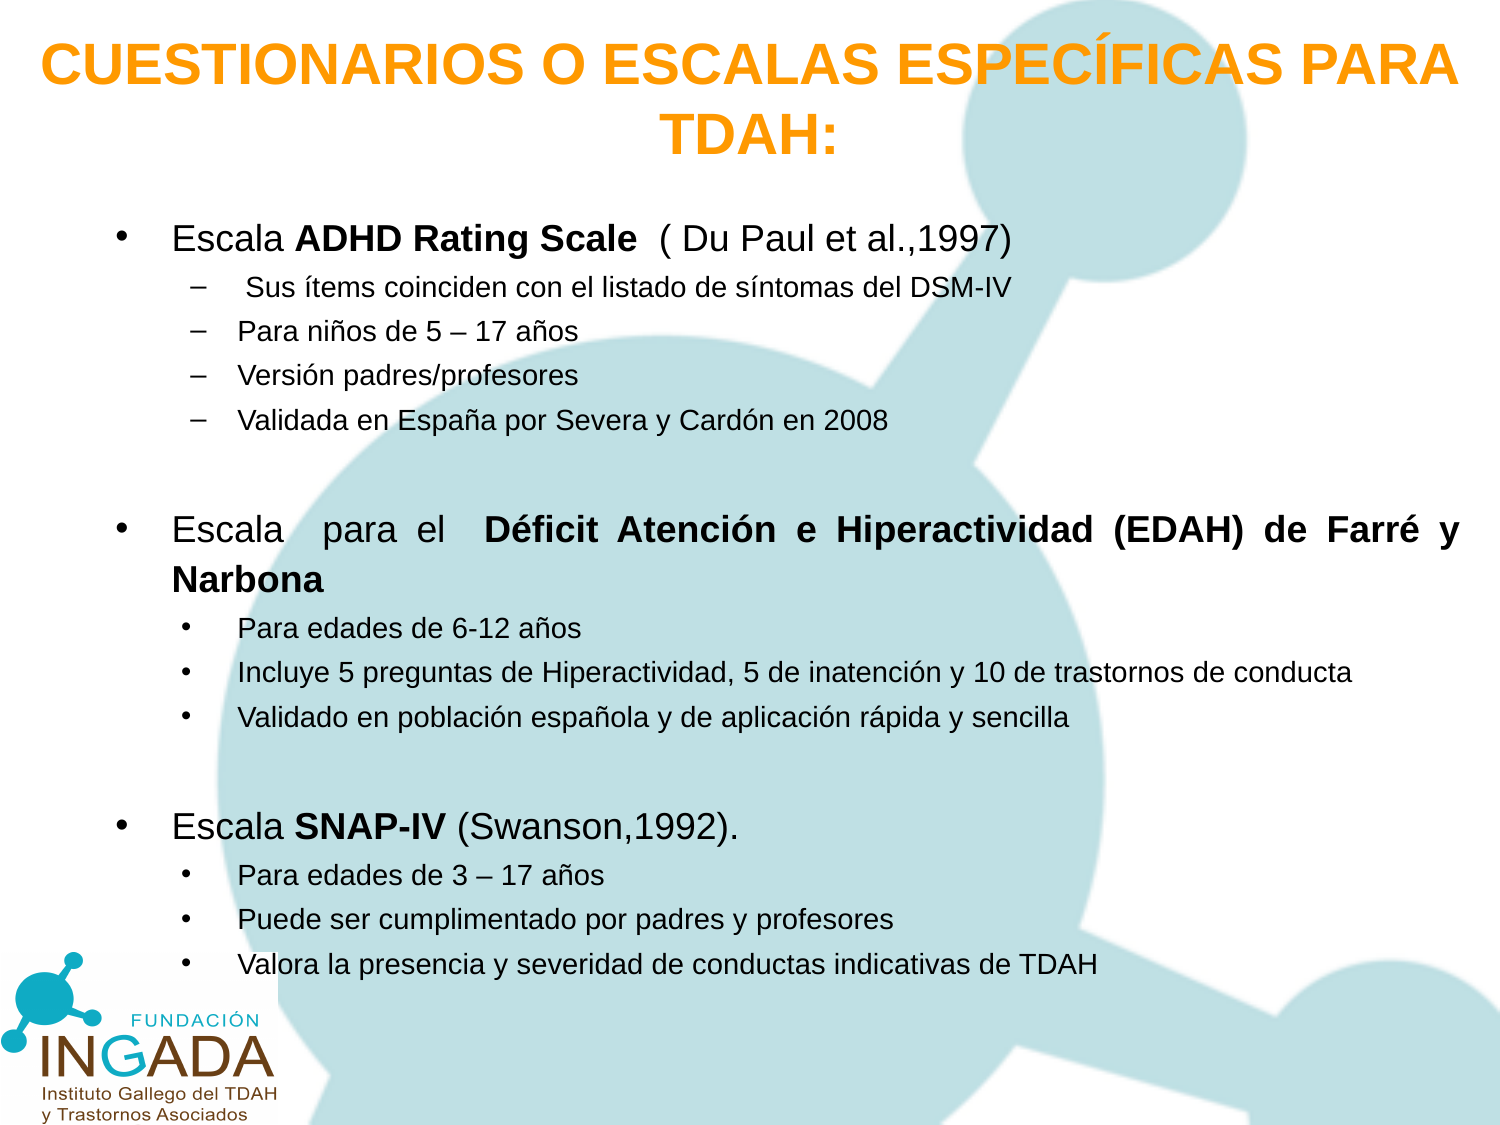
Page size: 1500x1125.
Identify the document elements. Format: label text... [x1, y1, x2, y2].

picture [1, 952, 278, 1124]
text_box CUESTIONARIOS O ESCALAS ESPECÍFICAS PARA TDAH: [0, 19, 1500, 264]
list Escala ADHD Rating Scale ( Du Paul et al.,1997) Sus ítems coinciden con el listado de síntomas del DSM-IV Para niños de 5 – 17 años Versión padres/profesores Validada en España por Severa y Cardón en 2008 Escala para el Déficit Atención e Hiperactividad (EDAH) de Farré y Narbona Para edades de 6-12 años Incluye 5 preguntas de Hiperactividad, 5 de inatención y 10 de trastornos de conducta Validado en población española y de aplicación rápida y sencilla Escala SNAP-IV (Swanson,1992). Para edades de 3 – 17 años Puede ser cumplimentado por padres y profesores Valora la presencia y severidad de conductas indicativas de TDAH [100, 264, 1476, 1024]
